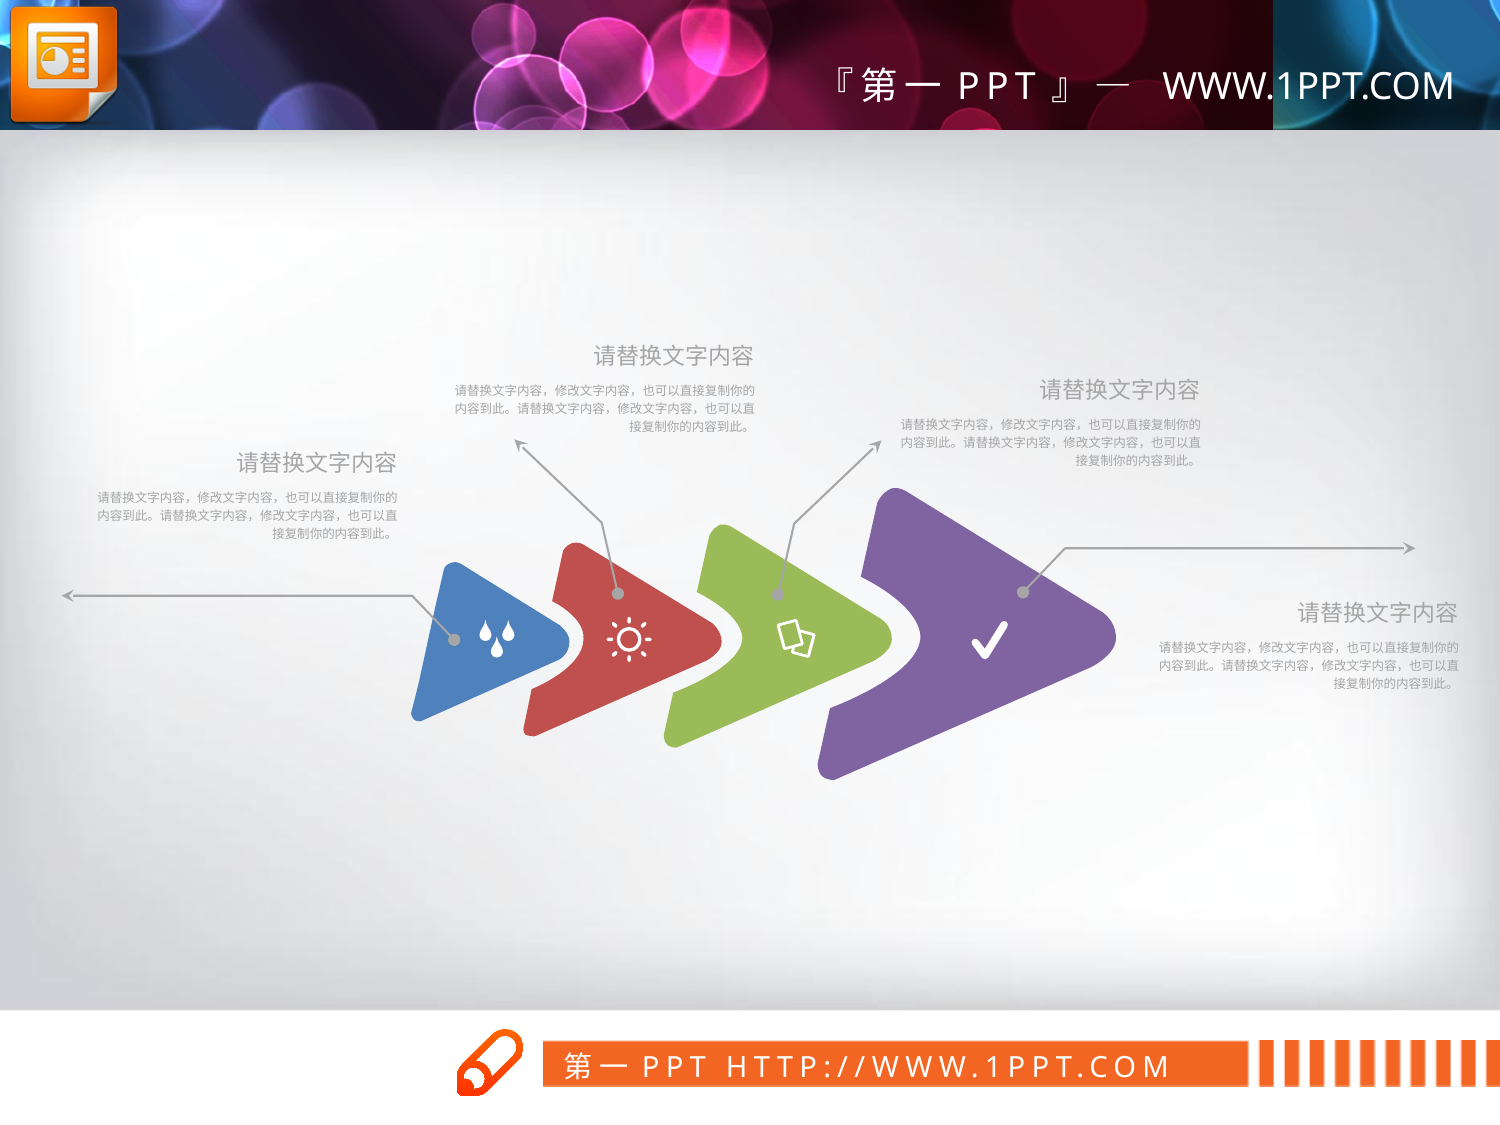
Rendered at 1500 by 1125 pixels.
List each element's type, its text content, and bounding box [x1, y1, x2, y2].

text_box [526, 458, 562, 484]
text_box 请替换文字内容，修改文字内容，也可以直接复制你的内容到此。请替换文字内容，修改文字内容，也可以直接复制你的内容到此。 [91, 486, 398, 564]
text_box 请替换文字内容 [565, 328, 755, 377]
picture [0, 0, 1500, 1012]
picture [543, 1040, 1500, 1087]
text_box [61, 589, 405, 635]
text_box 请替换文字内容 [1269, 585, 1459, 633]
text_box 请替换文字内容，修改文字内容，也可以直接复制你的内容到此。请替换文字内容，修改文字内容，也可以直接复制你的内容到此。 [1152, 636, 1459, 714]
text_box 请替换文字内容 [208, 435, 398, 483]
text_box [410, 486, 1117, 781]
text_box 请替换文字内容 [1011, 362, 1201, 411]
text_box 请替换文字内容，修改文字内容，也可以直接复制你的内容到此。请替换文字内容，修改文字内容，也可以直接复制你的内容到此。 [894, 414, 1201, 492]
text_box 请替换文字内容，修改文字内容，也可以直接复制你的内容到此。请替换文字内容，修改文字内容，也可以直接复制你的内容到此。 [448, 380, 755, 458]
text_box [835, 440, 882, 484]
text_box [1120, 542, 1416, 582]
